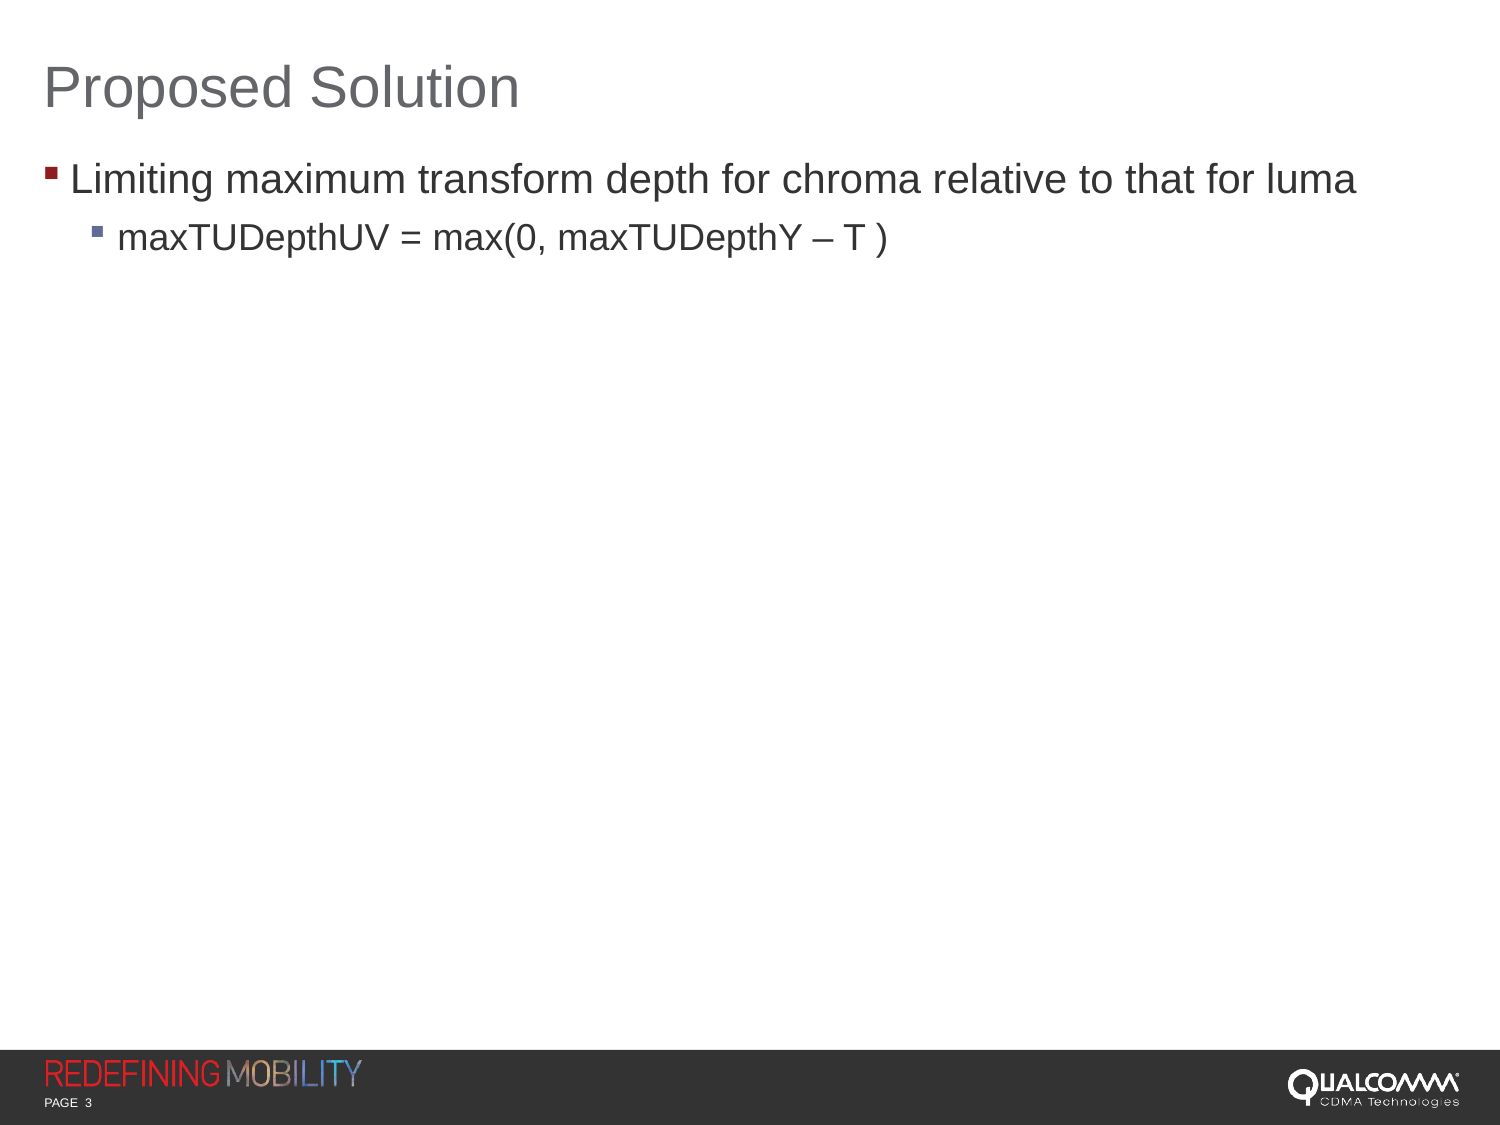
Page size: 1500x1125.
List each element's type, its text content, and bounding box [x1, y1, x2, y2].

title Proposed Solution [28, 44, 1462, 138]
picture [1278, 1058, 1478, 1114]
list Limiting maximum transform depth for chroma relative to that for luma maxTUDepthUV = max(0, maxTUDepthY – T ) [26, 148, 1457, 1021]
picture [30, 1048, 372, 1099]
